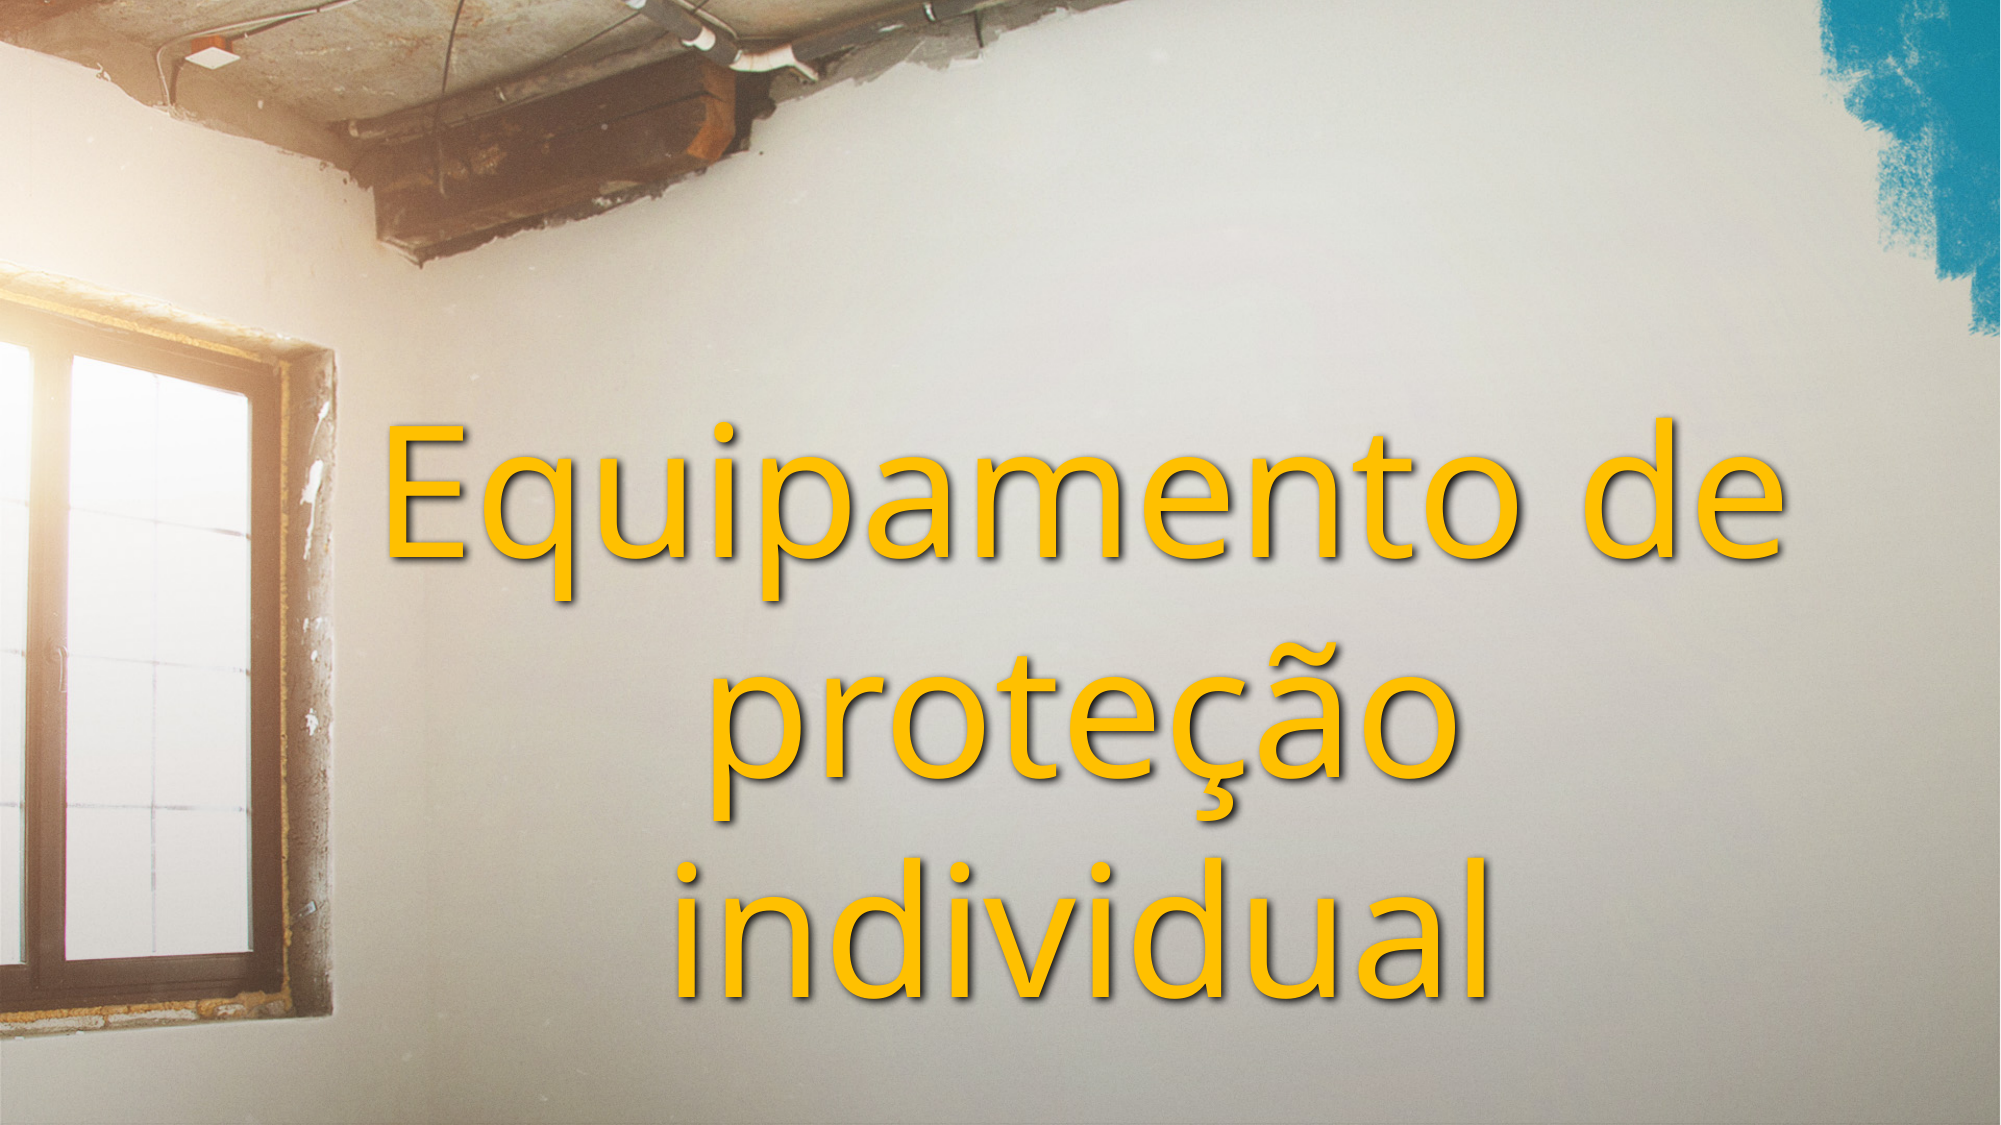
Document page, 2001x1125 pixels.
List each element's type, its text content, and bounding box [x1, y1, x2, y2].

picture [0, 0, 2001, 1125]
text_box Equipamento de proteção individual [313, 366, 1850, 1042]
